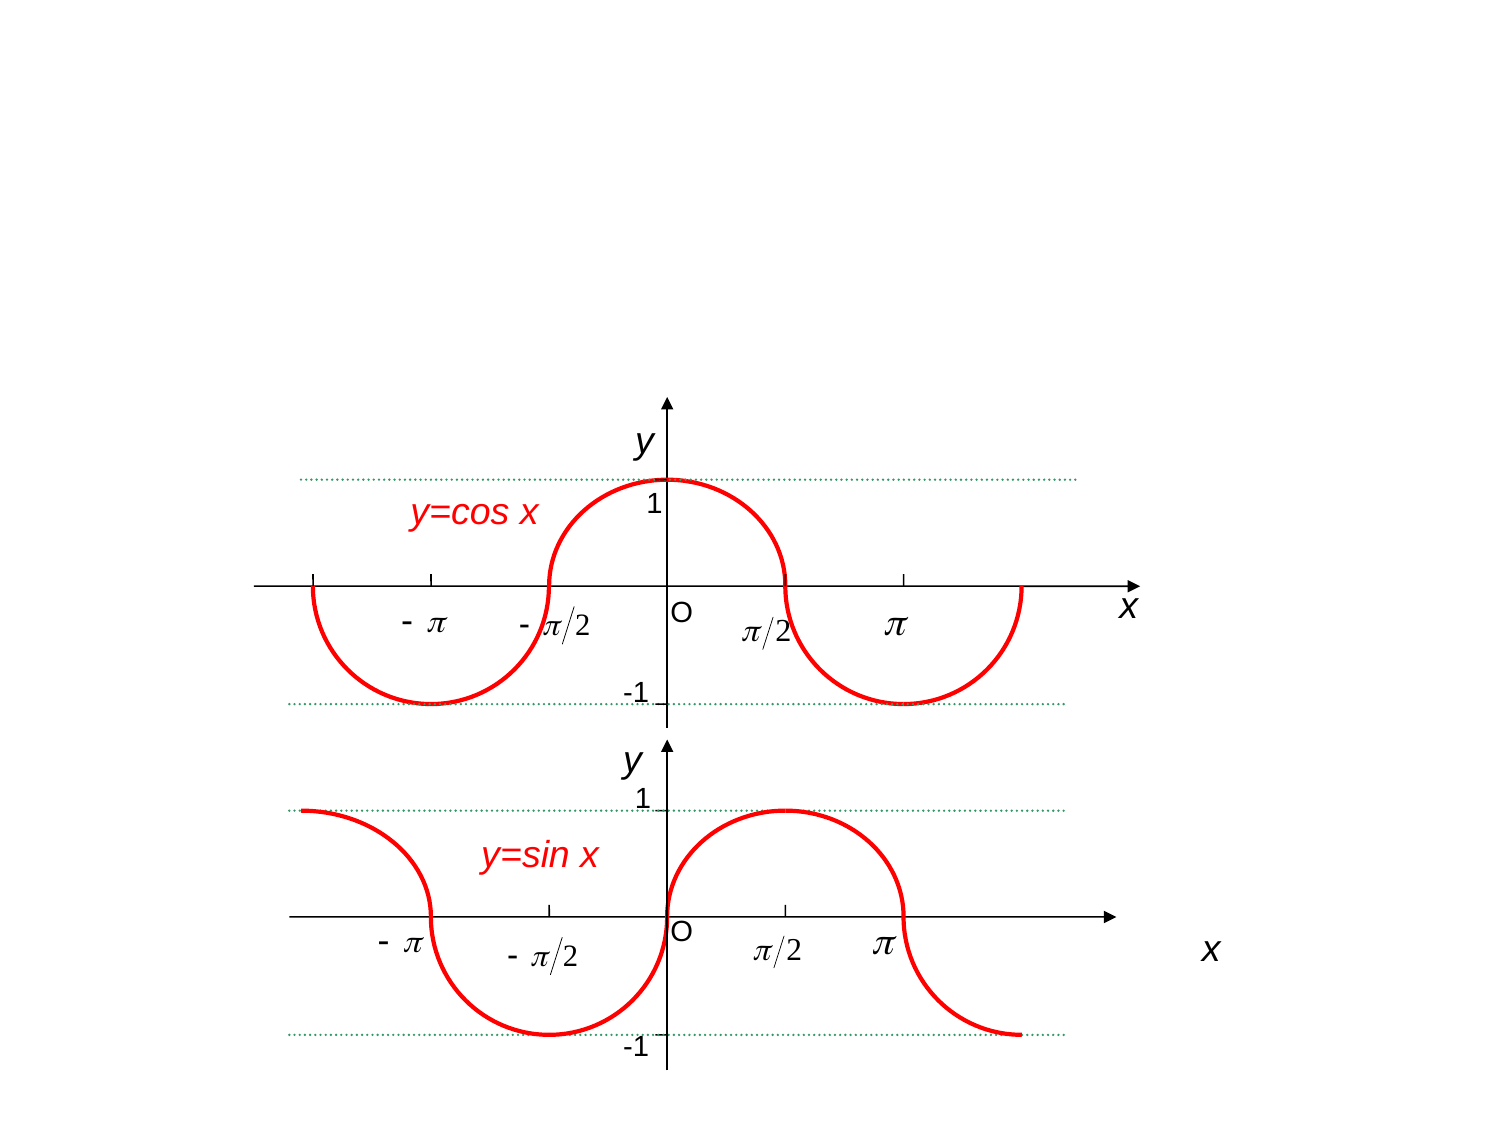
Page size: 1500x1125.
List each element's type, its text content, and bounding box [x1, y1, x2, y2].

text_box [785, 810, 904, 917]
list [738, 609, 798, 656]
text_box О [655, 904, 667, 916]
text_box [867, 928, 904, 964]
text_box [904, 586, 1022, 705]
text_box [550, 916, 667, 1035]
text_box [661, 397, 674, 410]
text_box [1022, 910, 1117, 924]
text_box О [662, 934, 667, 955]
text_box y=соs x [395, 479, 565, 540]
text_box [668, 810, 785, 917]
text_box х [1187, 916, 1236, 977]
text_box -1 [608, 657, 668, 717]
text_box О [668, 917, 709, 955]
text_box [513, 597, 597, 651]
text_box у [620, 408, 669, 469]
text_box [432, 586, 549, 705]
text_box О [655, 586, 709, 636]
text_box [549, 484, 667, 586]
text_box х [1104, 574, 1154, 634]
text_box у [608, 727, 657, 788]
text_box -1 [608, 1011, 668, 1072]
text_box [903, 916, 1022, 1035]
text_box [661, 739, 674, 1071]
text_box [301, 810, 431, 917]
text_box y=sin x [466, 822, 625, 883]
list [879, 609, 916, 646]
text_box [785, 586, 904, 705]
text_box 1 [668, 763, 672, 824]
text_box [501, 928, 585, 982]
text_box [430, 916, 550, 1035]
text_box [312, 586, 432, 705]
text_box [395, 609, 455, 642]
text_box 1 [620, 763, 667, 824]
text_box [749, 928, 808, 974]
text_box 1 [631, 468, 684, 528]
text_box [371, 929, 432, 962]
text_box [667, 480, 785, 586]
